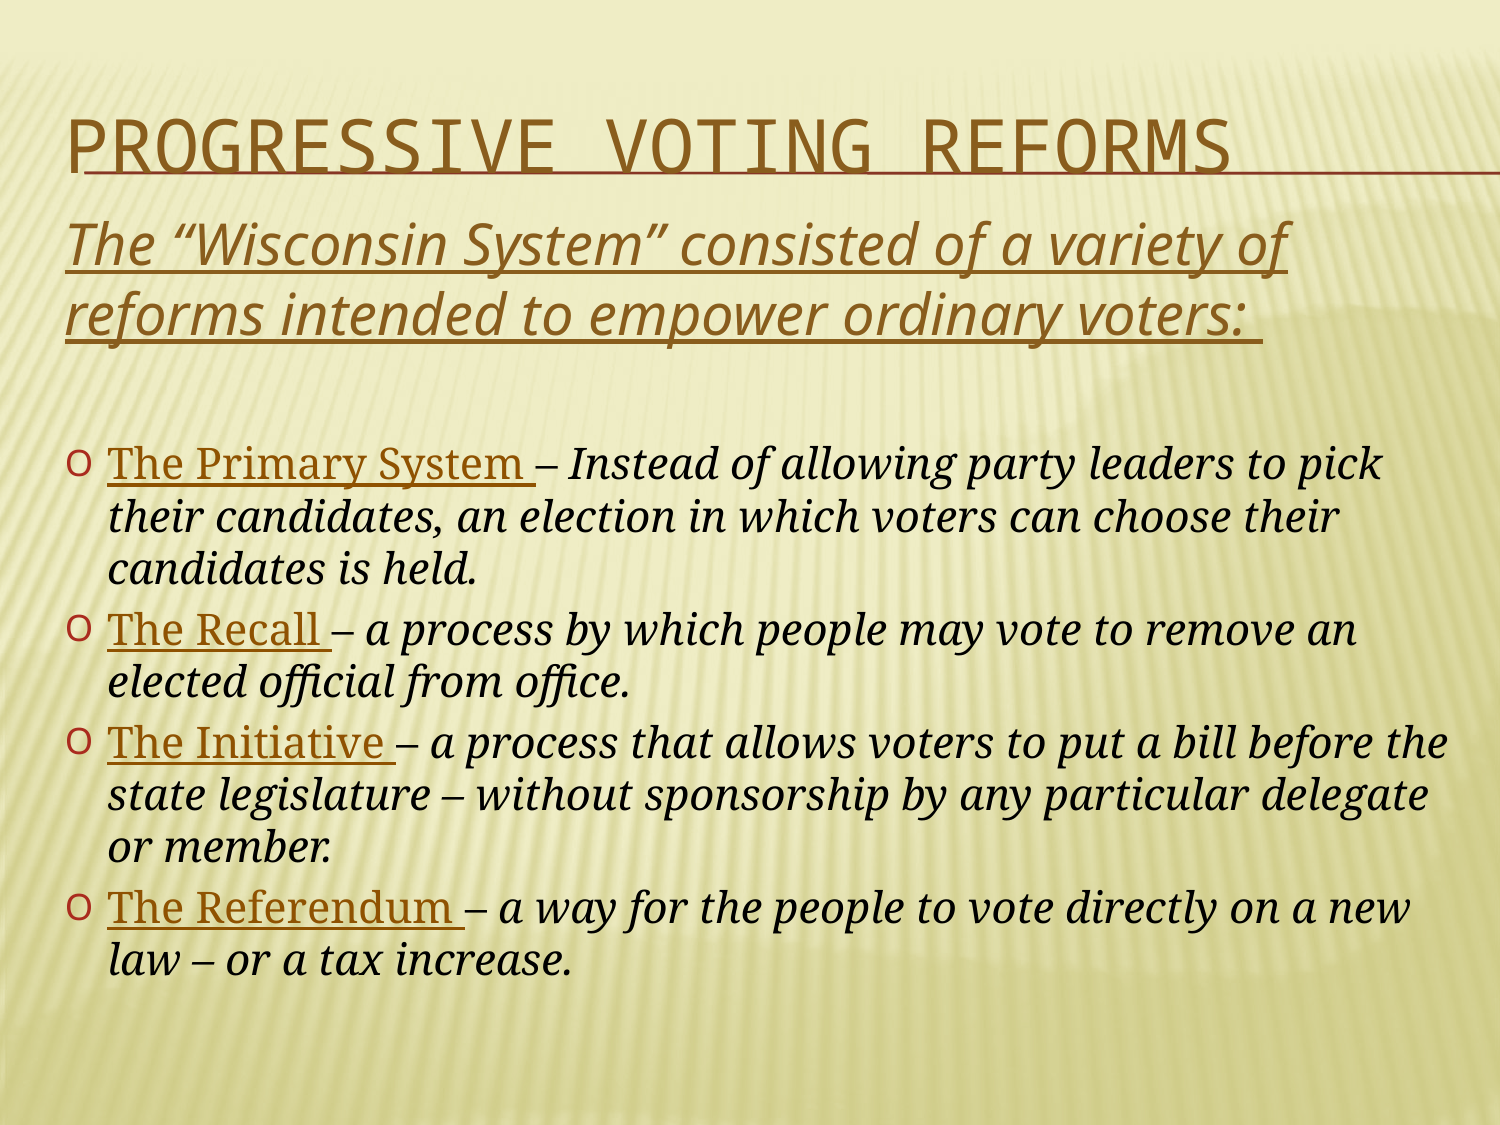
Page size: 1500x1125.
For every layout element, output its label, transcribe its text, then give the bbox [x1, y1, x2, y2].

list The “Wisconsin System” consisted of a variety of reforms intended to empower ordinary voters: The Primary System – Instead of allowing party leaders to pick their candidates, an election in which voters can choose their candidates is held. The Recall – a process by which people may vote to remove an elected official from office. The Initiative – a process that allows voters to put a bill before the state legislature – without sponsorship by any particular delegate or member. The Referendum – a way for the people to vote directly on a new law – or a tax increase. [50, 200, 1475, 998]
title Progressive voting reforms [50, 75, 1475, 200]
